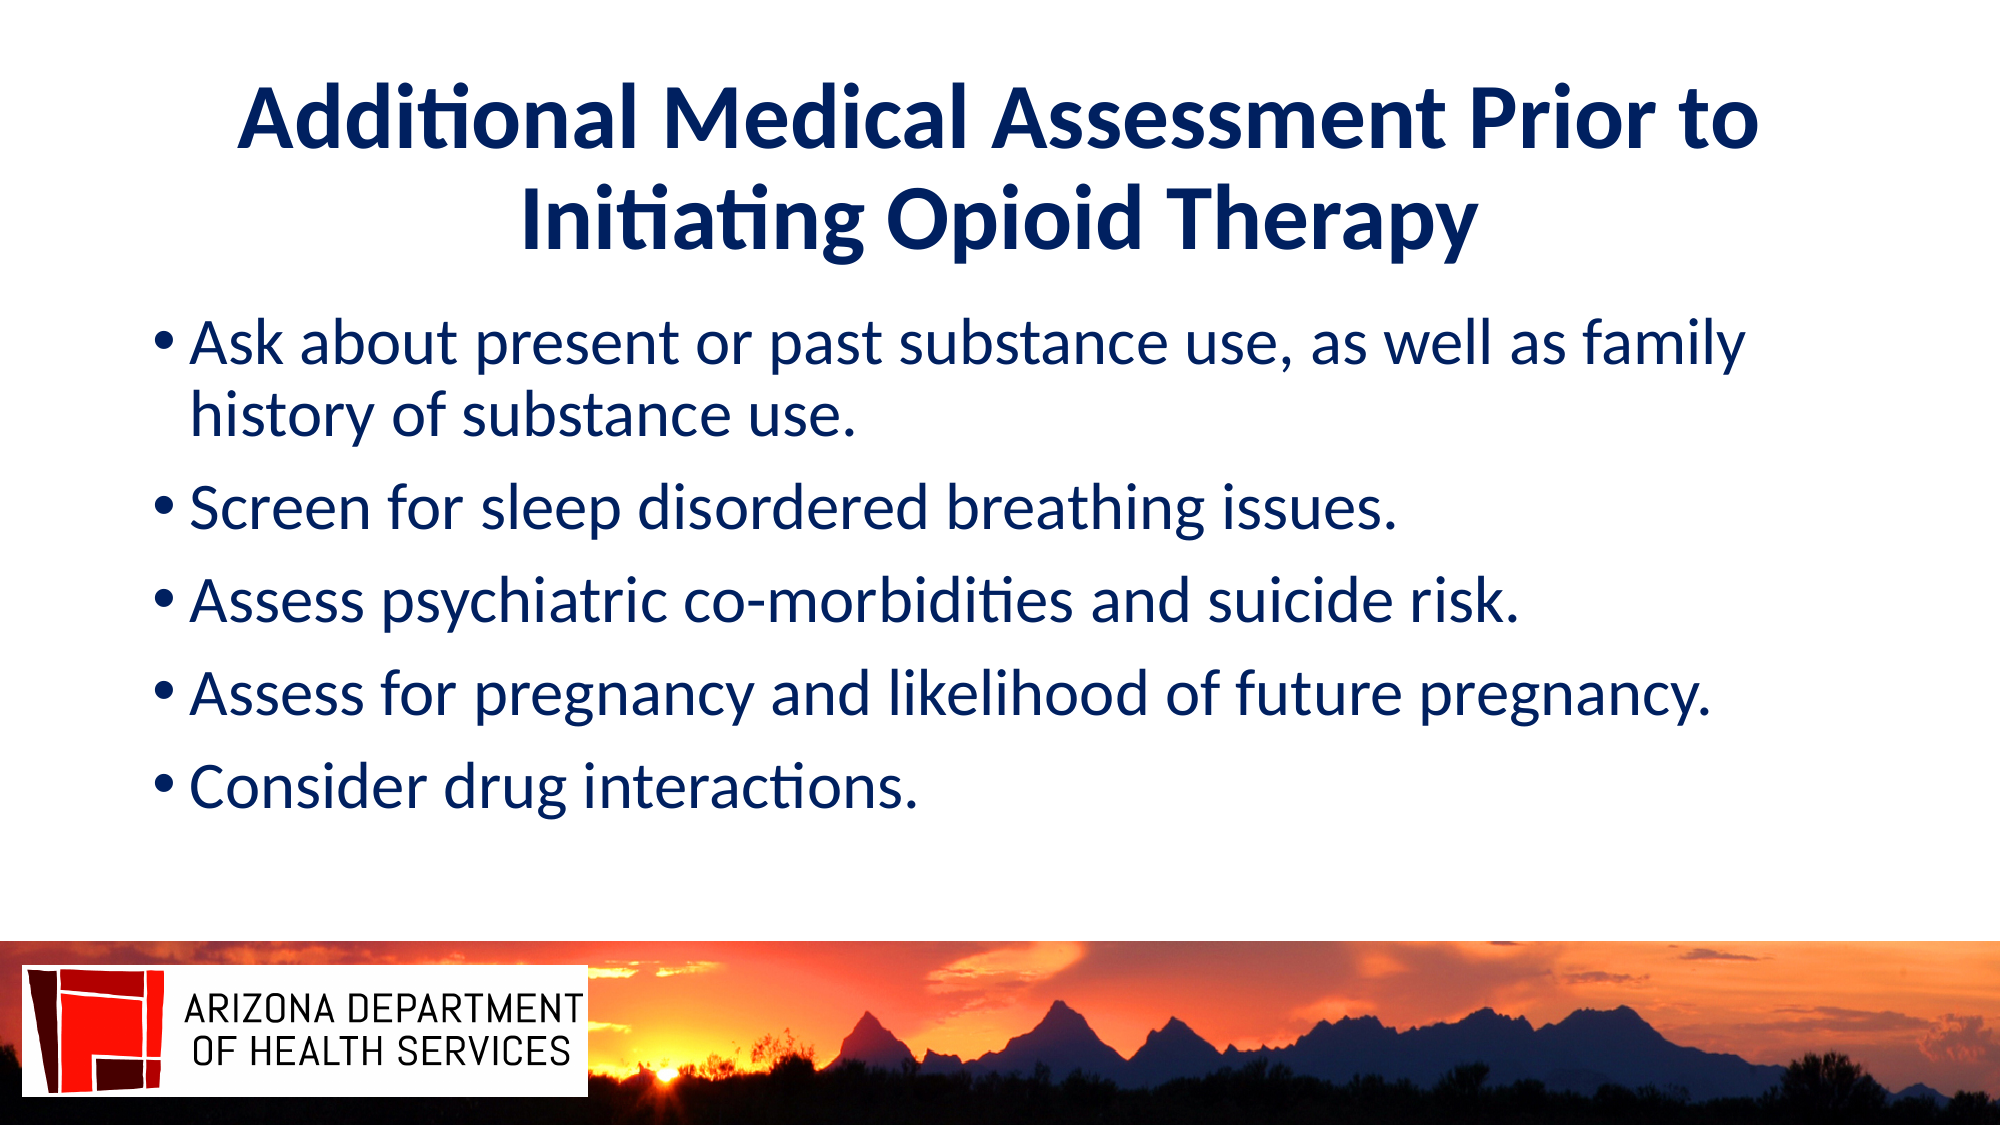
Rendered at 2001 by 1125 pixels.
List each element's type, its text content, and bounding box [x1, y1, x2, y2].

picture [0, 941, 2000, 1125]
title Additional Medical Assessment Prior to Initiating Opioid Therapy [137, 59, 1863, 278]
list Ask about present or past substance use, as well as family history of substance use. Screen for sleep disordered breathing issues. Assess psychiatric co-morbidities and suicide risk. Assess for pregnancy and likelihood of future pregnancy. Consider drug interactions. [137, 299, 1863, 938]
